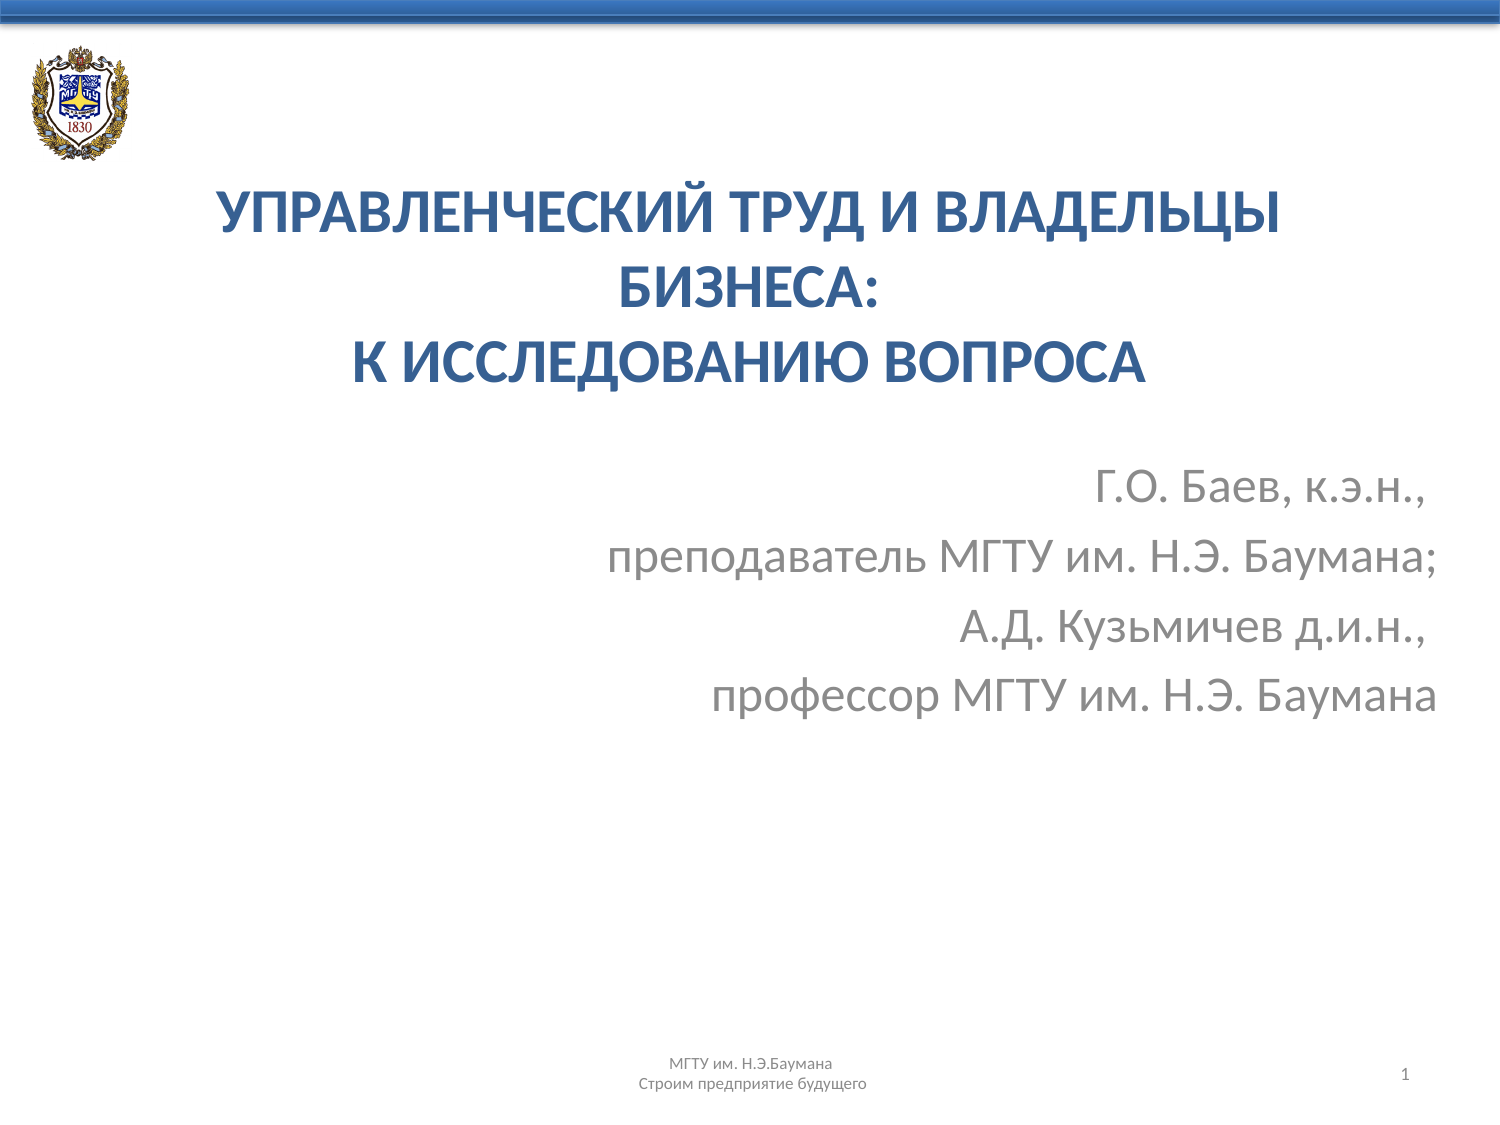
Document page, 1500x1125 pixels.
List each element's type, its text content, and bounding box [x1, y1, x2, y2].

subtitle Г.О. Баев, к.э.н., преподаватель МГТУ им. Н.Э. Баумана; А.Д. Кузьмичев д.и.н., профессор МГТУ им. Н.Э. Баумана [39, 444, 1454, 732]
slide_number 1 [1074, 1042, 1425, 1103]
title УПРАВЛЕНЧЕСКИЙ ТРУД И ВЛАДЕЛЬЦЫ БИЗНЕСА: К ИССЛЕДОВАНИЮ ВОПРОСА [112, 161, 1388, 403]
picture [31, 43, 132, 162]
